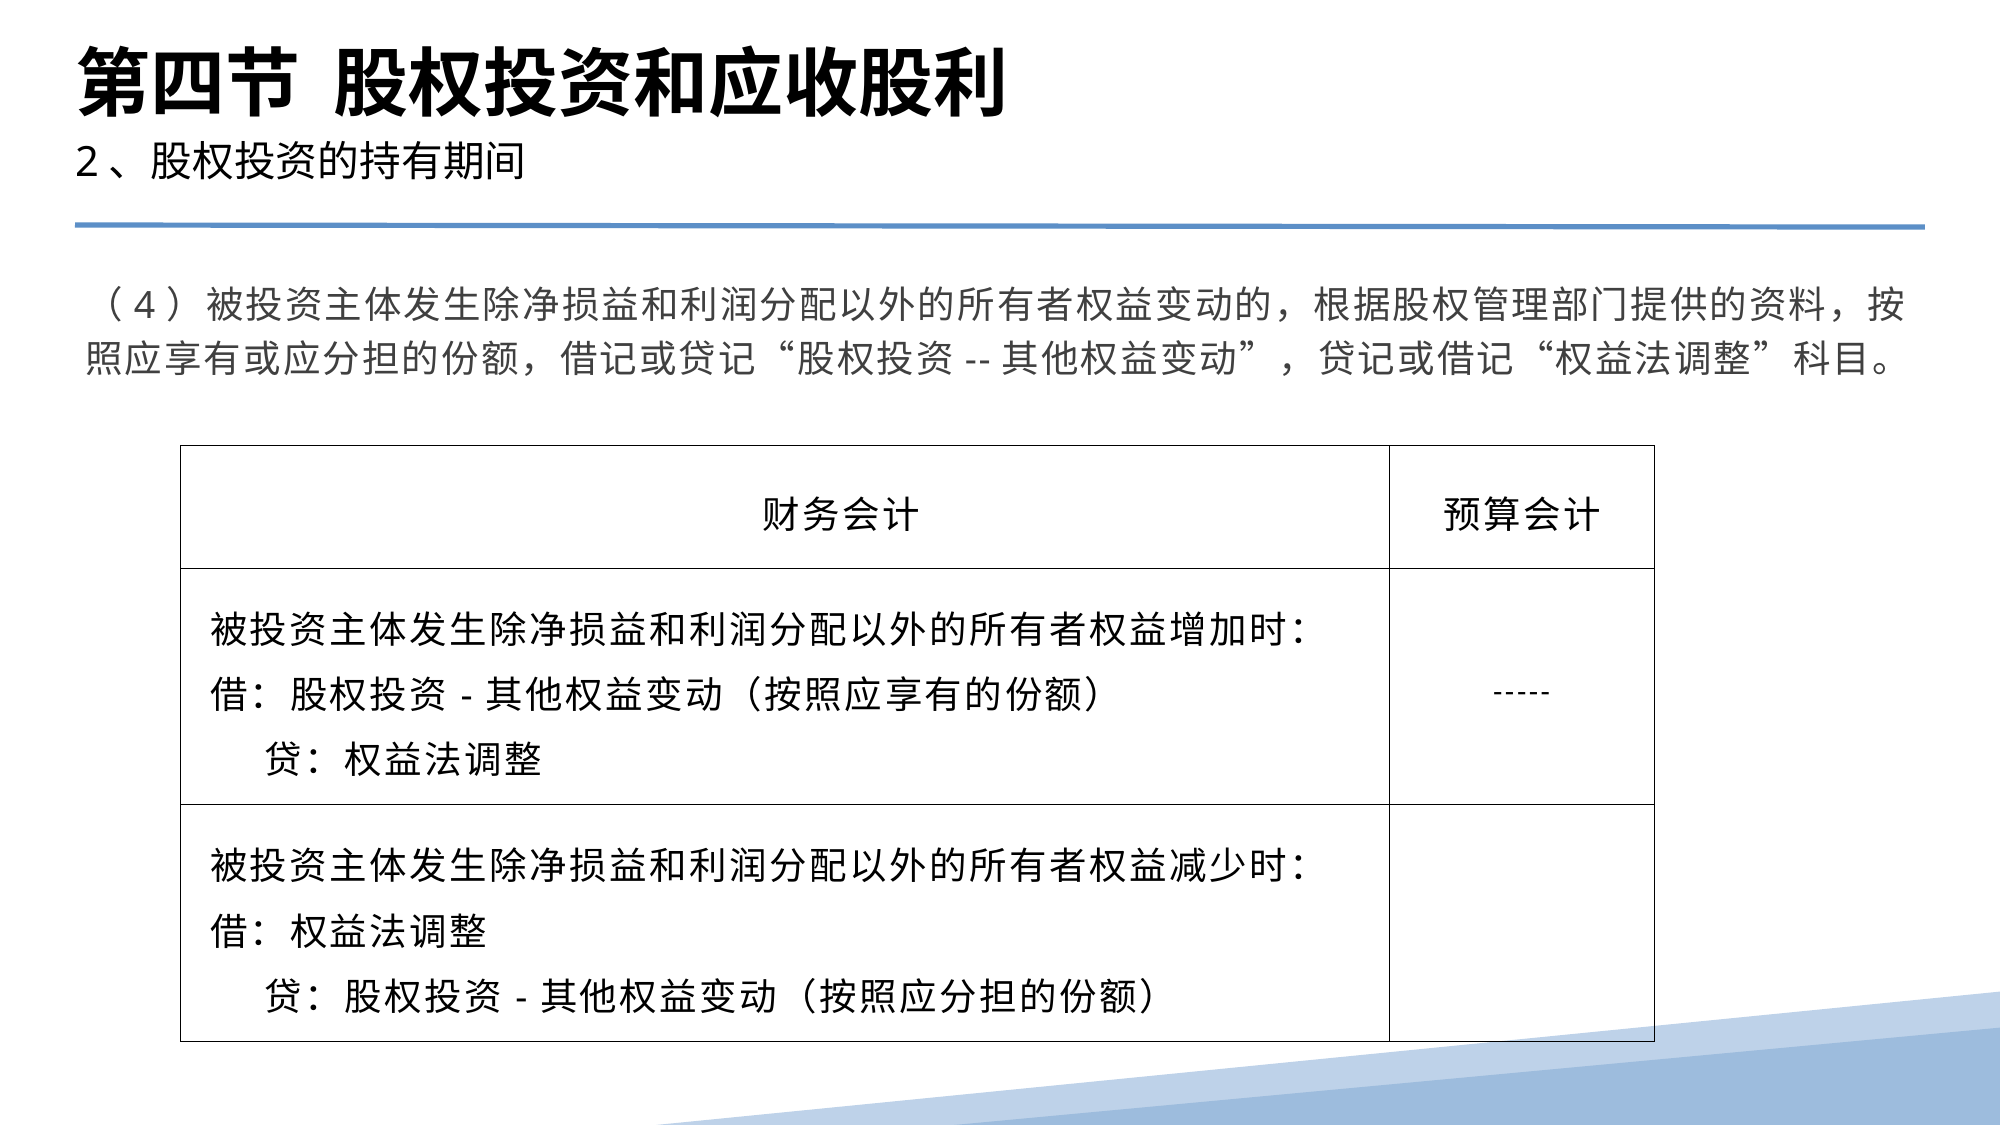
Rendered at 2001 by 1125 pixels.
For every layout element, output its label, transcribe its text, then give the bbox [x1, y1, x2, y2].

text_box 2、股权投资的持有期间 [75, 124, 1925, 200]
table_cell [1390, 805, 1654, 991]
table_header 财务会计 [181, 446, 1389, 568]
table_header 预算会计 [1390, 446, 1654, 568]
table_cell 被投资主体发生除净损益和利润分配以外的所有者权益增加时： 借：股权投资-其他权益变动（按照应享有的份额） 贷：权益法调整 [181, 569, 1389, 804]
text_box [656, 991, 2000, 1125]
text_box 第四节 股权投资和应收股利 [75, 24, 1925, 124]
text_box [74, 224, 1925, 228]
text_box （4）被投资主体发生除净损益和利润分配以外的所有者权益变动的，根据股权管理部门提供的资料，按照应享有或应分担的份额，借记或贷记“股权投资--其他权益变动”，贷记或借记“权益法调整”科目。 [75, 252, 1925, 470]
table_cell ----- [1390, 569, 1654, 804]
table_cell 被投资主体发生除净损益和利润分配以外的所有者权益减少时： 借：权益法调整 贷：股权投资-其他权益变动（按照应分担的份额） [181, 805, 1389, 1041]
